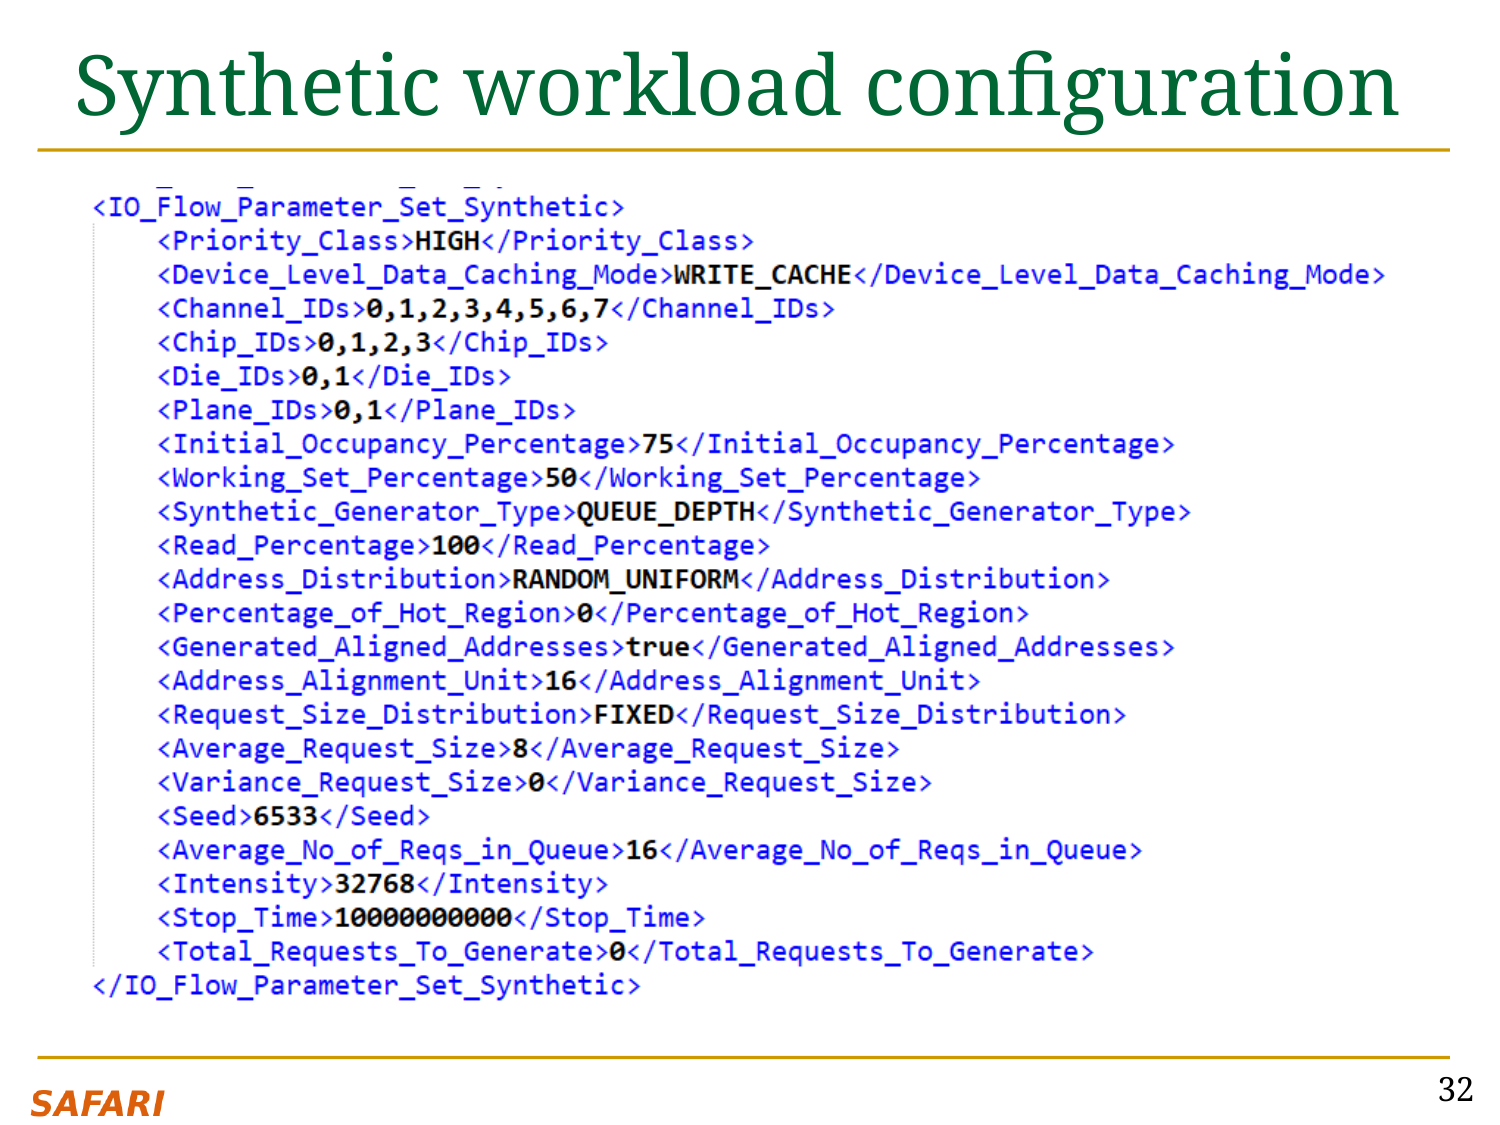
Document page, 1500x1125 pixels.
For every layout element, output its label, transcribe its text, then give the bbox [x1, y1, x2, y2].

slide_number 32 [1139, 1045, 1490, 1121]
picture [71, 187, 1444, 1006]
picture [29, 1083, 169, 1124]
title Synthetic workload configuration [37, 24, 1450, 170]
